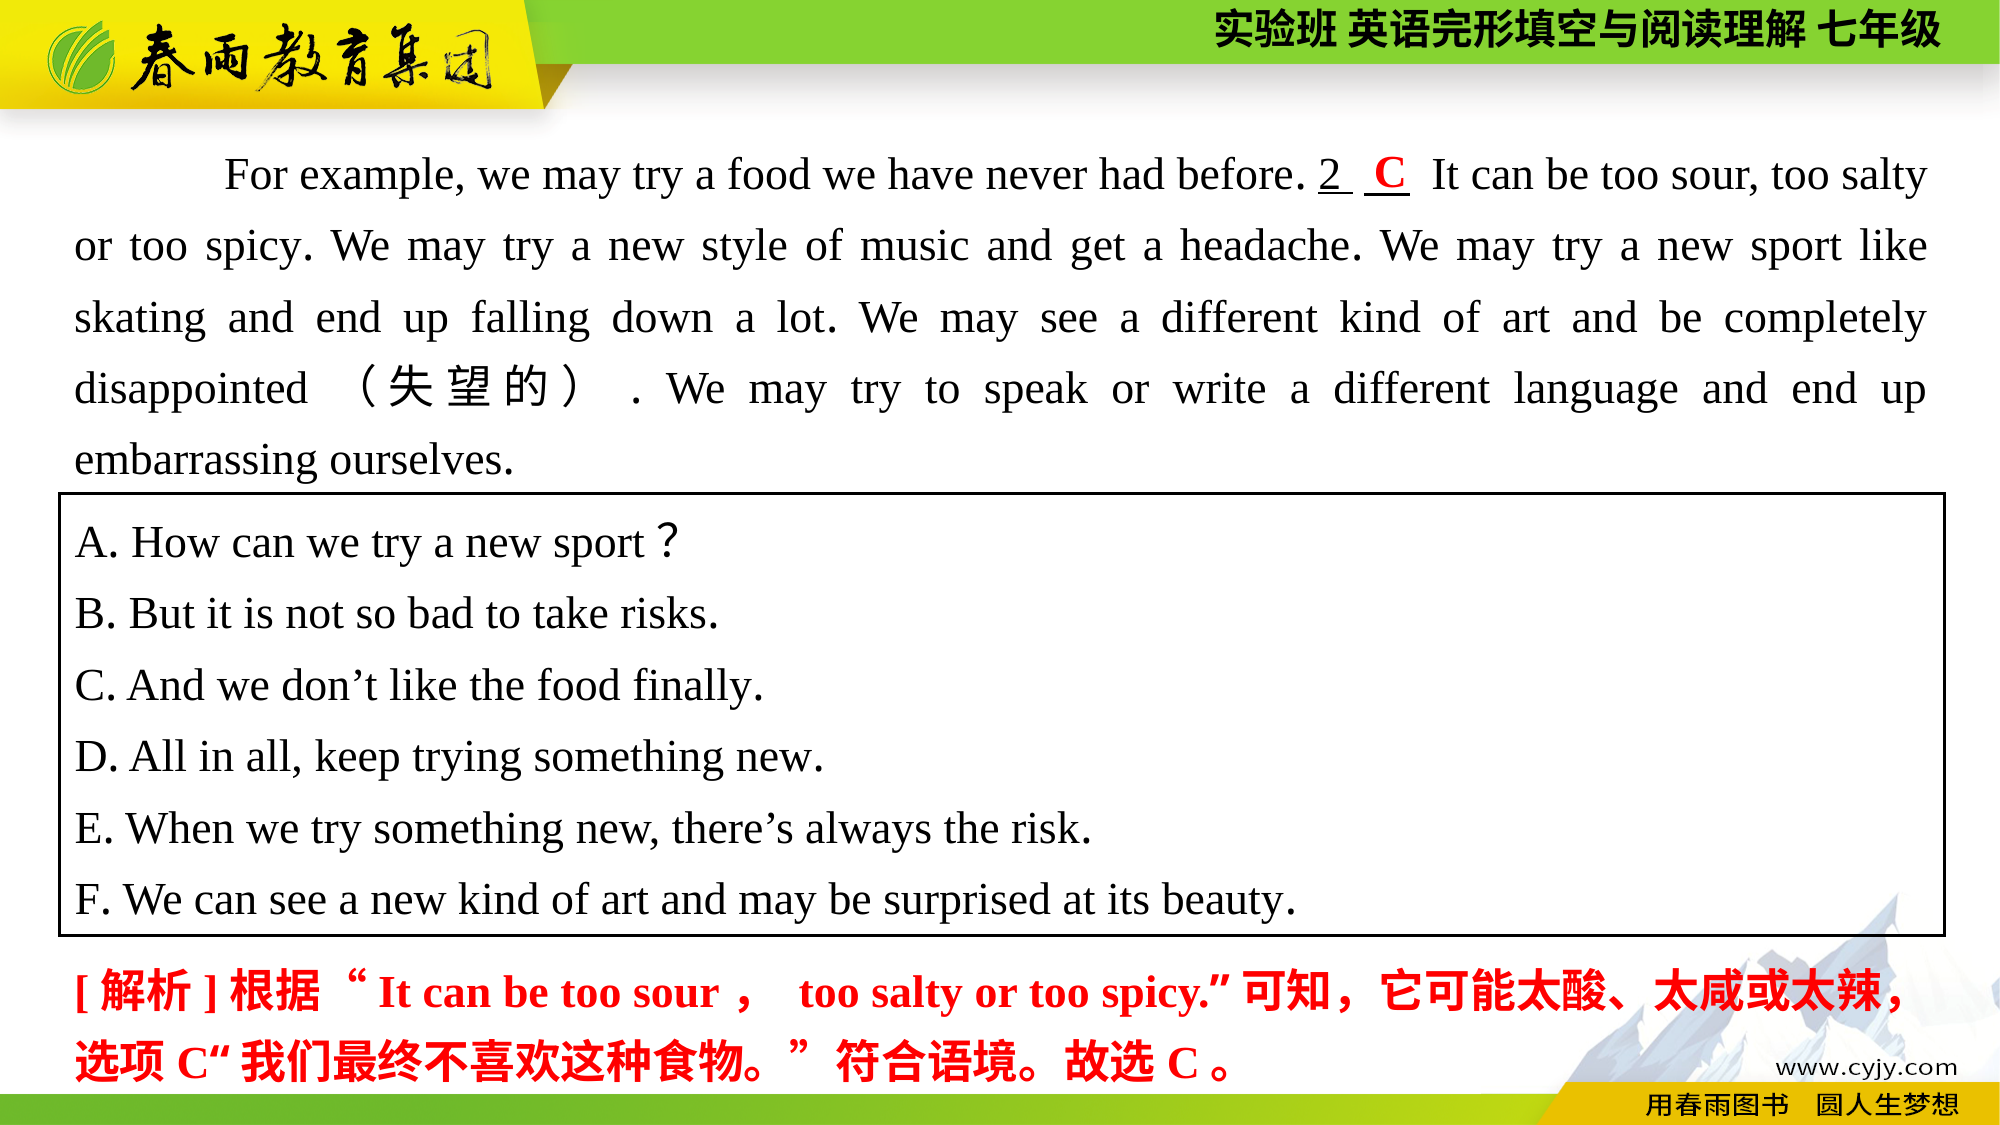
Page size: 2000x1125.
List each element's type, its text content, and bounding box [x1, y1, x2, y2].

list For example, we may try a food we have never had before. 2 It can be too sour, too salty or too spicy. We may try a new style of music and get a headache. We may try a new sport like skating and end up falling down a lot. We may see a different kind of art and be completely disappointed（失望的）. We may try to speak or write a different language and end up embarrassing ourselves. [59, 119, 1944, 487]
text_box [59, 493, 1945, 936]
text_box A. How can we try a new sport？ B. But it is not so bad to take risks. C. And we don’t like the food finally. D. All in all, keep trying something new. E. When we try something new, there’s always the risk. F. We can see a new kind of art and may be surprised at its beauty. [59, 487, 1944, 493]
picture [0, 0, 2000, 1125]
text_box [解析]根据“It can be too sour， too salty or too spicy.”可知，它可能太酸、太咸或太辣，选项C“我们最终不喜欢这种食物。”符合语境。故选C。 [59, 937, 1944, 1096]
text_box C [1359, 118, 1422, 205]
